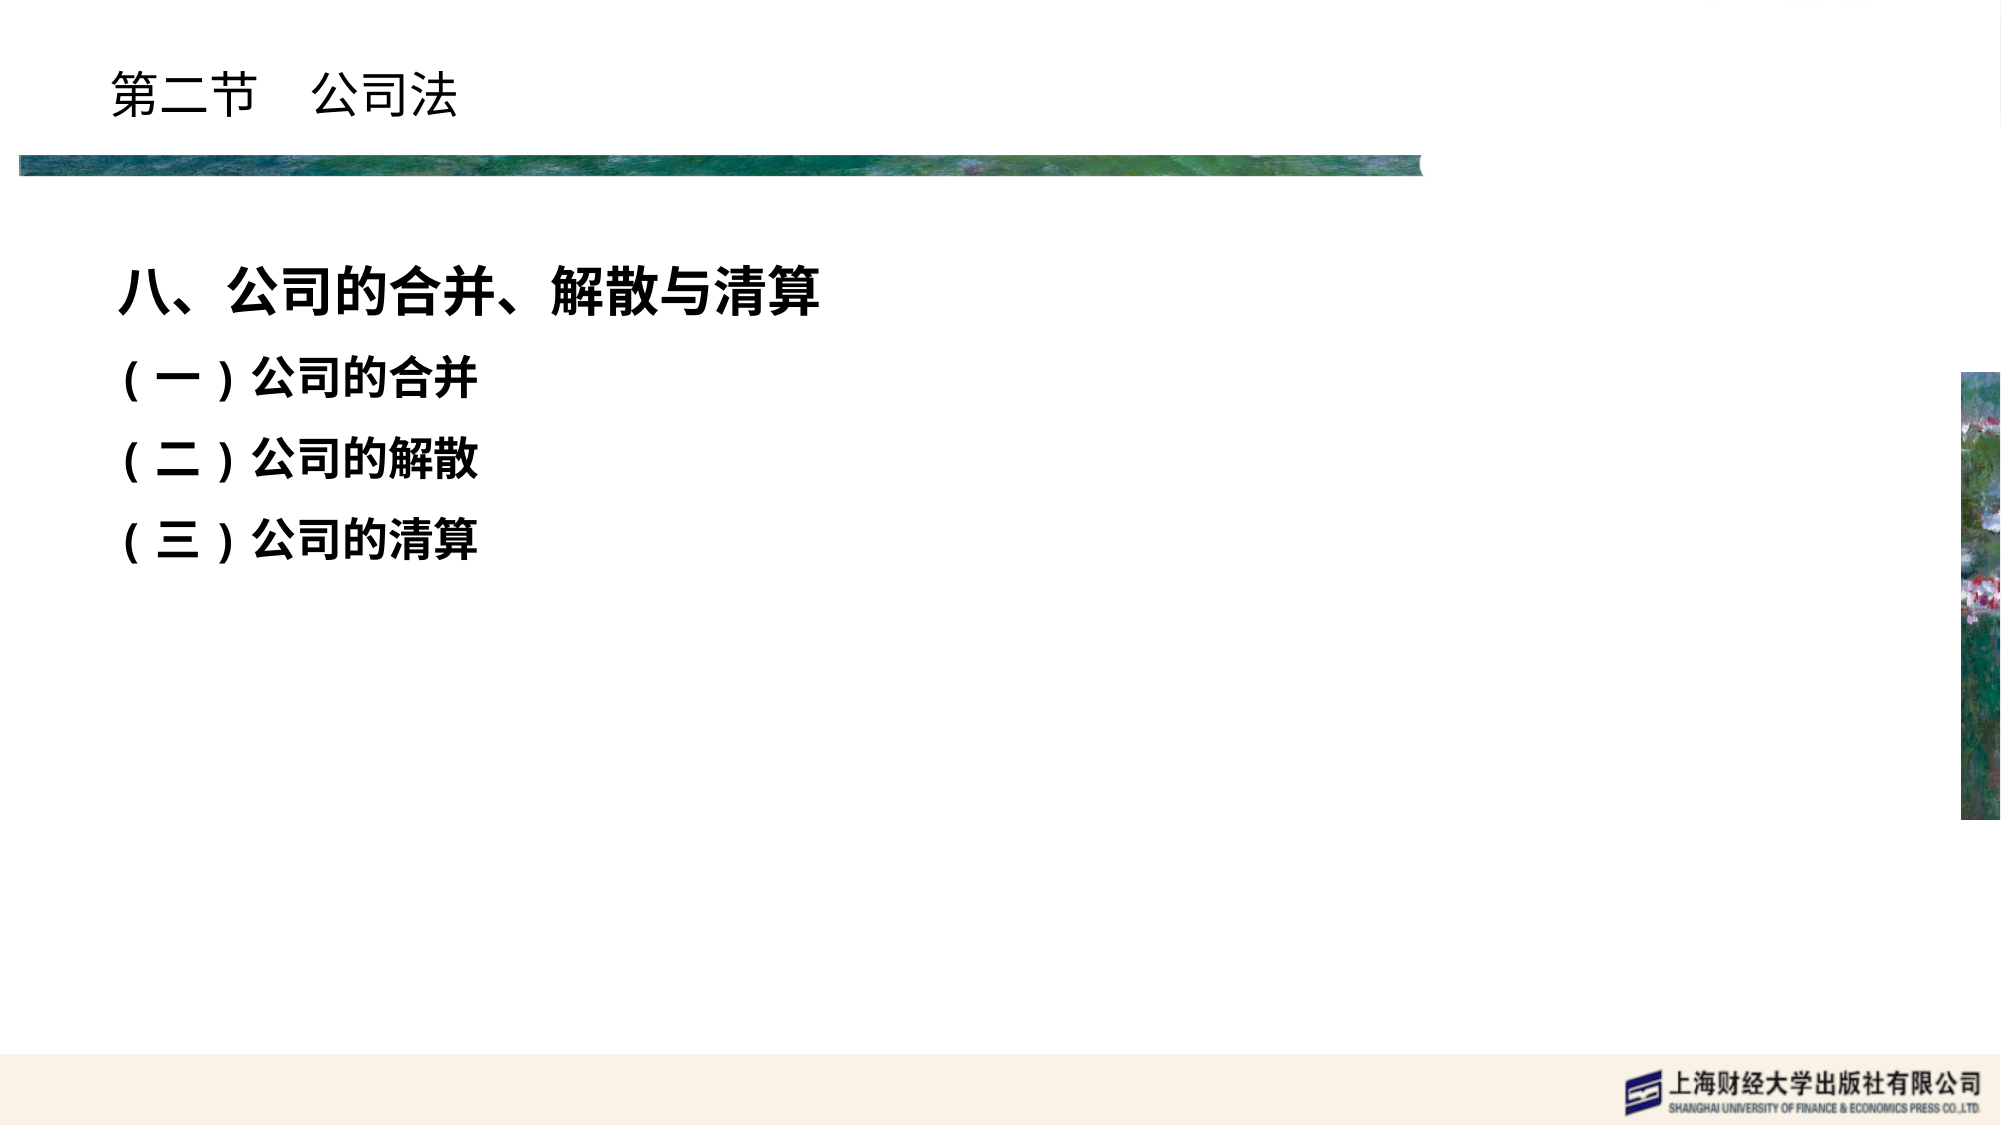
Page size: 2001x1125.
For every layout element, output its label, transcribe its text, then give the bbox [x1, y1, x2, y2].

list 八、公司的合并、解散与清算 (一)公司的合并 (二)公司的解散 (三)公司的清算 [102, 233, 1898, 1032]
title 第二节 公司法 [94, 42, 1451, 146]
picture [0, 0, 2001, 1125]
